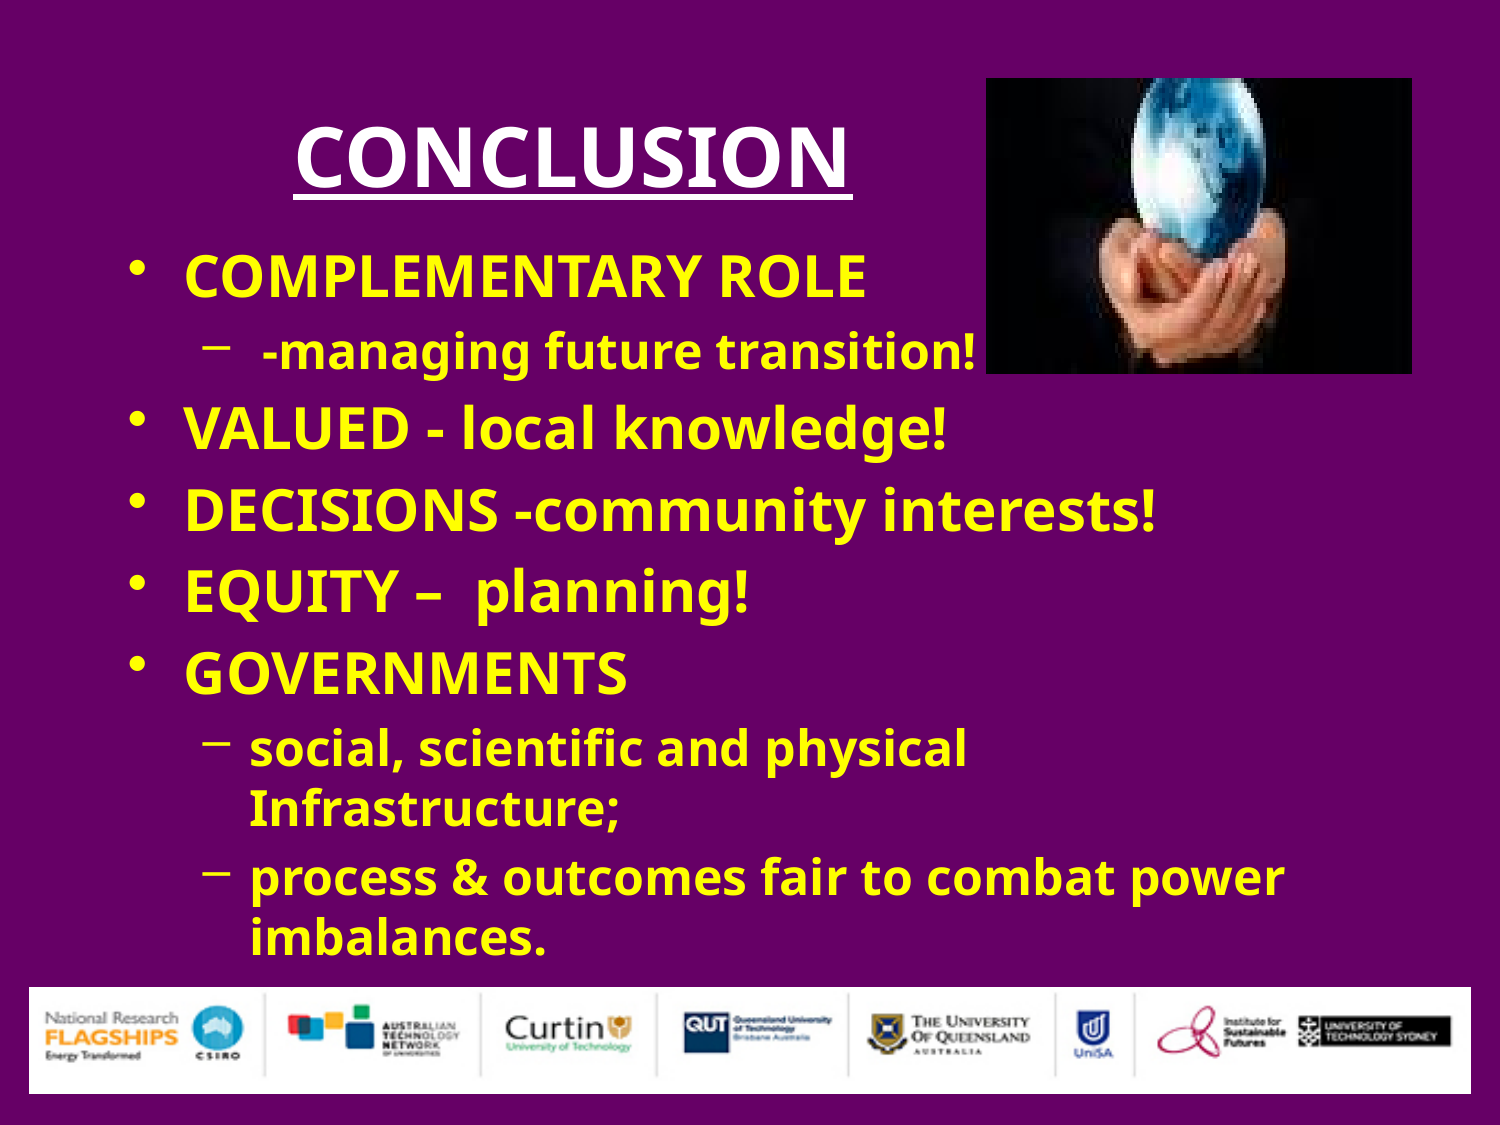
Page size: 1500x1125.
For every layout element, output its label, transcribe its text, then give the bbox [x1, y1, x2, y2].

picture [29, 987, 1471, 1094]
list COMPLEMENTARY ROLE -managing future transition! VALUED - local knowledge! DECISIONS -community interests! EQUITY – planning! GOVERNMENTS social, scientific and physical Infrastructure; process & outcomes fair to combat power imbalances. [112, 231, 1365, 962]
title CONCLUSION [112, 99, 980, 209]
picture [985, 77, 1412, 374]
